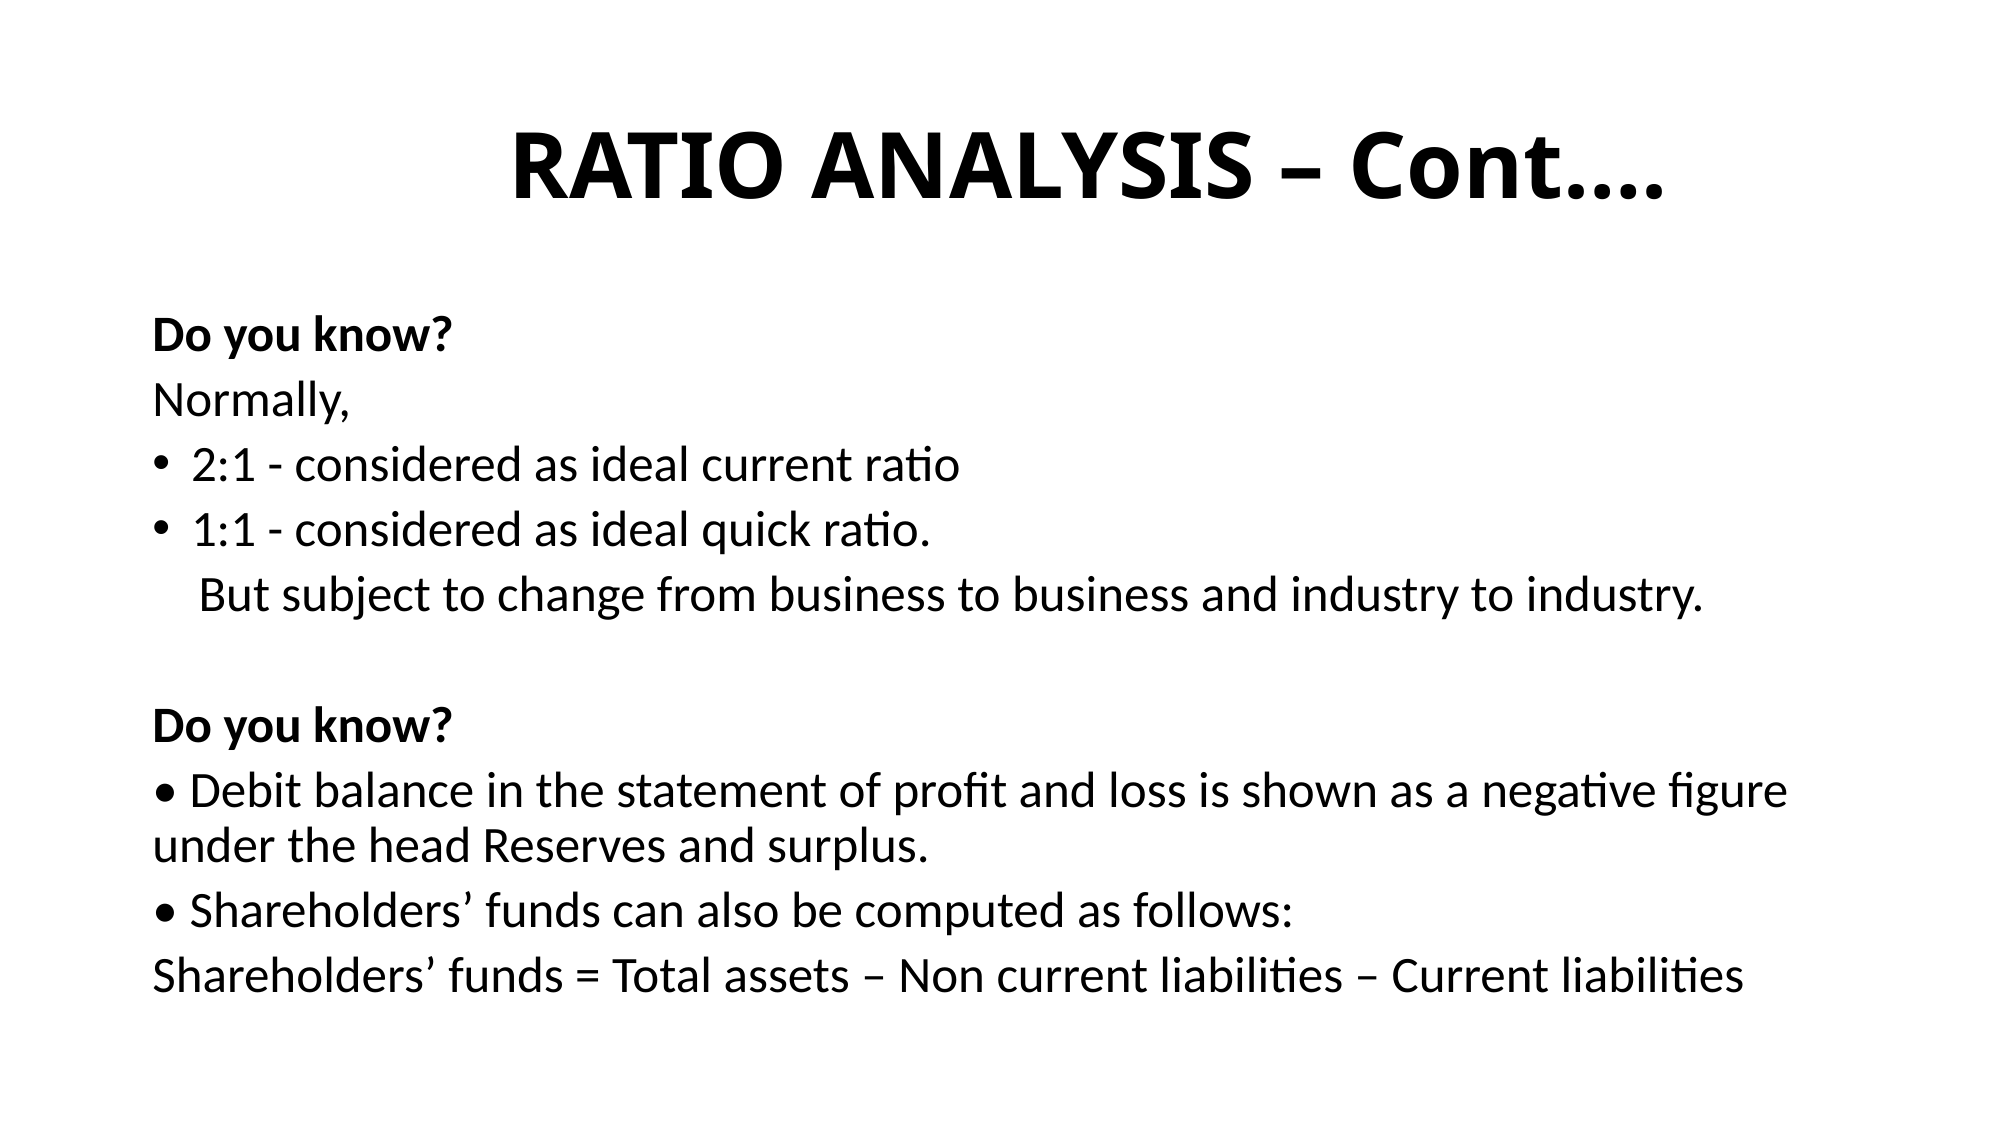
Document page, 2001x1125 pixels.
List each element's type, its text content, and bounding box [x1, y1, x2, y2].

list Do you know? Normally, 2:1 - considered as ideal current ratio 1:1 - considered as ideal quick ratio. But subject to change from business to business and industry to industry. Do you know? • Debit balance in the statement of profit and loss is shown as a negative figure under the head Reserves and surplus. • Shareholders’ funds can also be computed as follows: Shareholders’ funds = Total assets – Non current liabilities – Current liabilities [137, 299, 1863, 1014]
title RATIO ANALYSIS – Cont…. [137, 59, 1863, 278]
